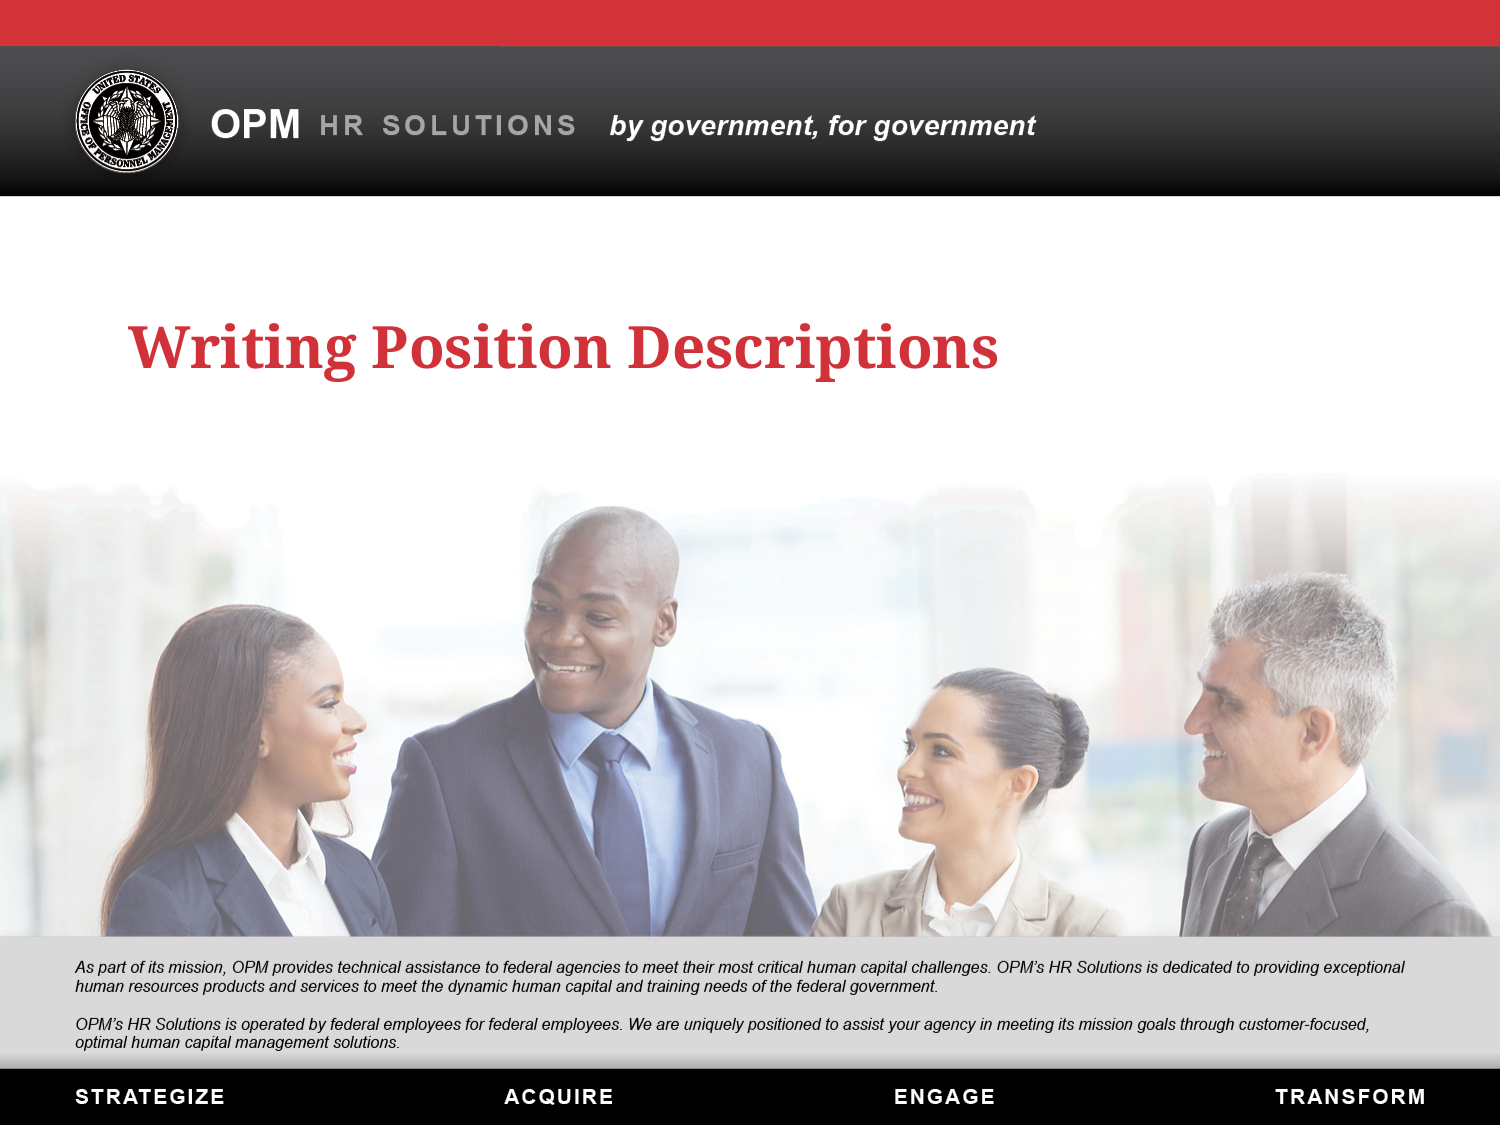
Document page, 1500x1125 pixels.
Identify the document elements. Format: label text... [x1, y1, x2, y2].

picture [0, 0, 1500, 1125]
title Writing Position Descriptions [113, 242, 1379, 465]
